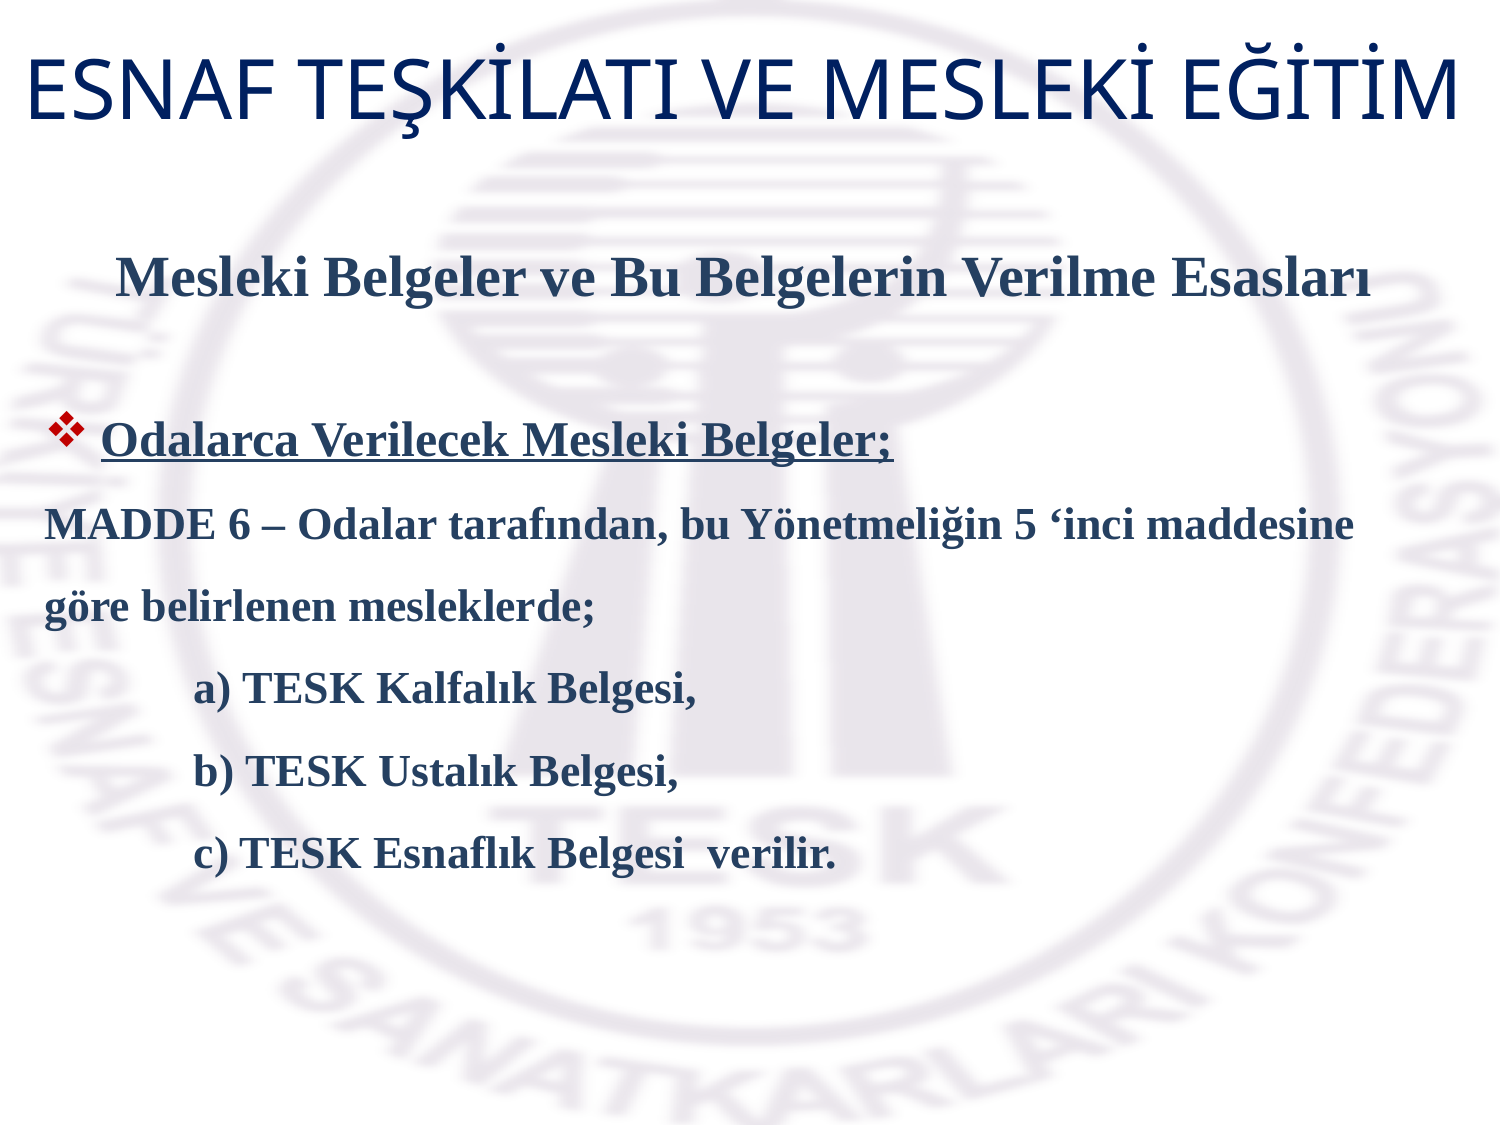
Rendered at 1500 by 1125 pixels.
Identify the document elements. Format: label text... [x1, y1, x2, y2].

text_box ESNAF TEŞKİLATI VE MESLEKİ EĞİTİM [0, 0, 1495, 173]
text_box Mesleki Belgeler ve Bu Belgelerin Verilme Esasları Odalarca Verilecek Mesleki Belgeler; MADDE 6 – Odalar tarafından, bu Yönetmeliğin 5 ‘inci maddesine göre belirlenen mesleklerde; a) TESK Kalfalık Belgesi, b) TESK Ustalık Belgesi, c) TESK Esnaflık Belgesi verilir. [29, 196, 1459, 983]
